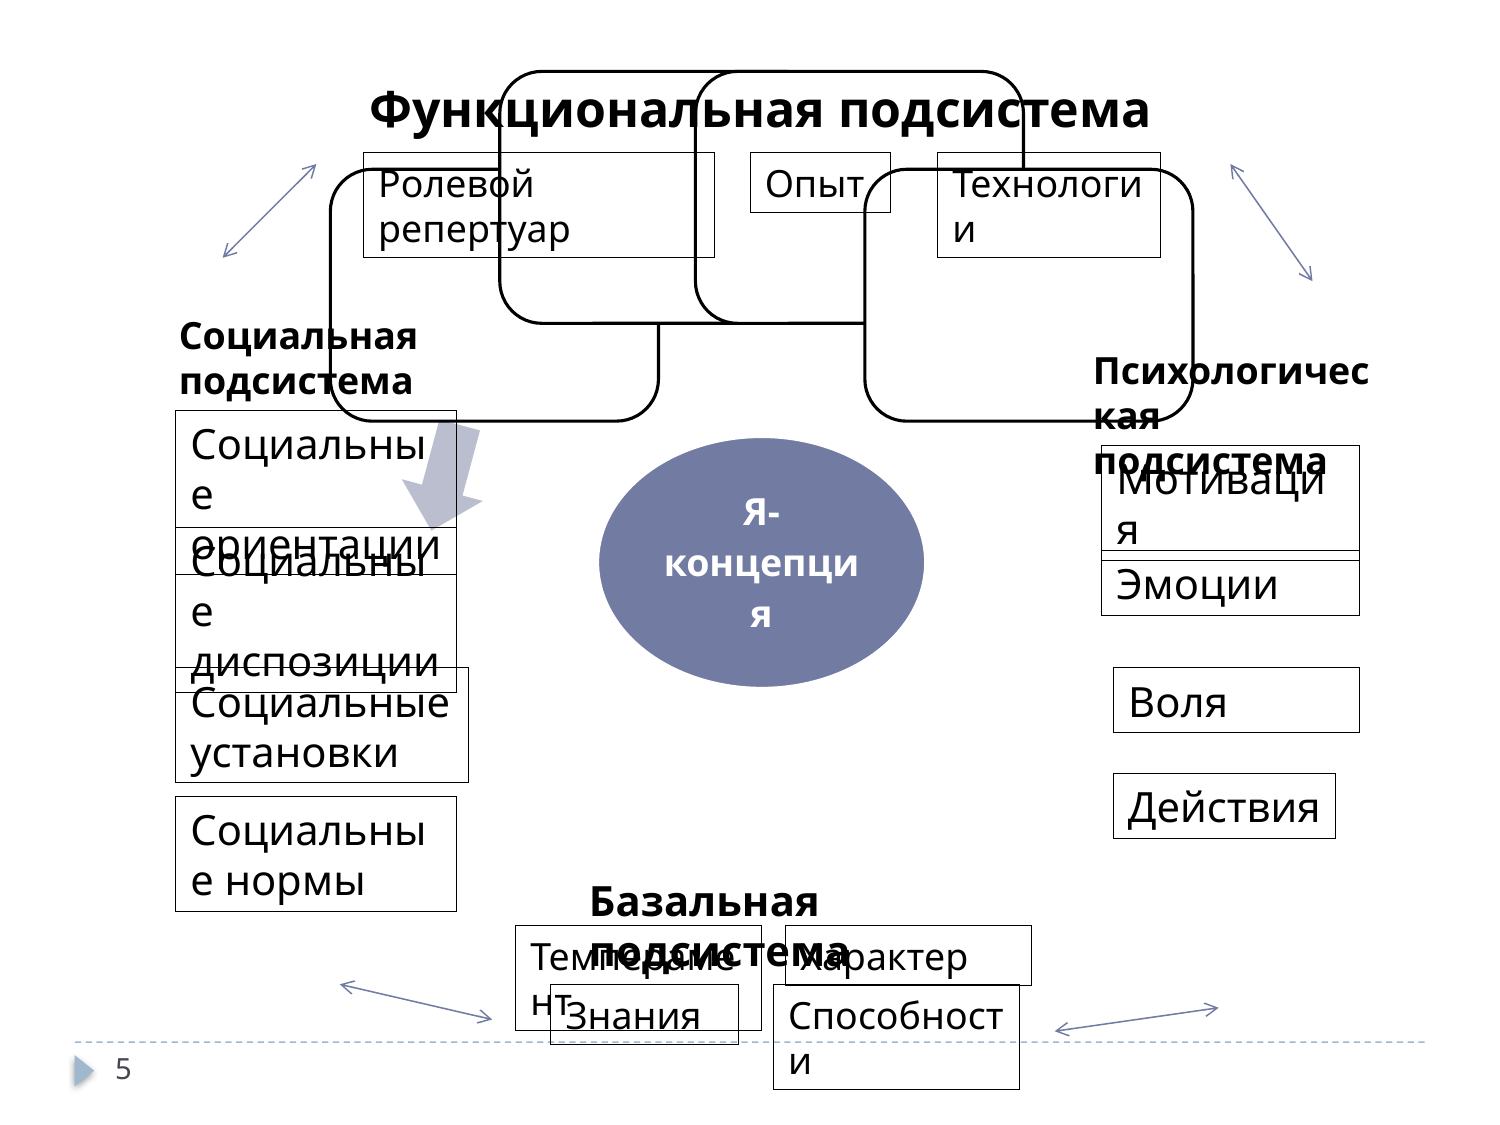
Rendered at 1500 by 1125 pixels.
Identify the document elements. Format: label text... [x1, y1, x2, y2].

slide_number 5 [100, 1075, 426, 1103]
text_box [105, 58, 1419, 1067]
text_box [1212, 181, 1331, 264]
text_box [339, 984, 493, 1020]
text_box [222, 163, 317, 258]
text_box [1054, 1007, 1219, 1032]
text_box Способности [773, 1080, 1020, 1090]
